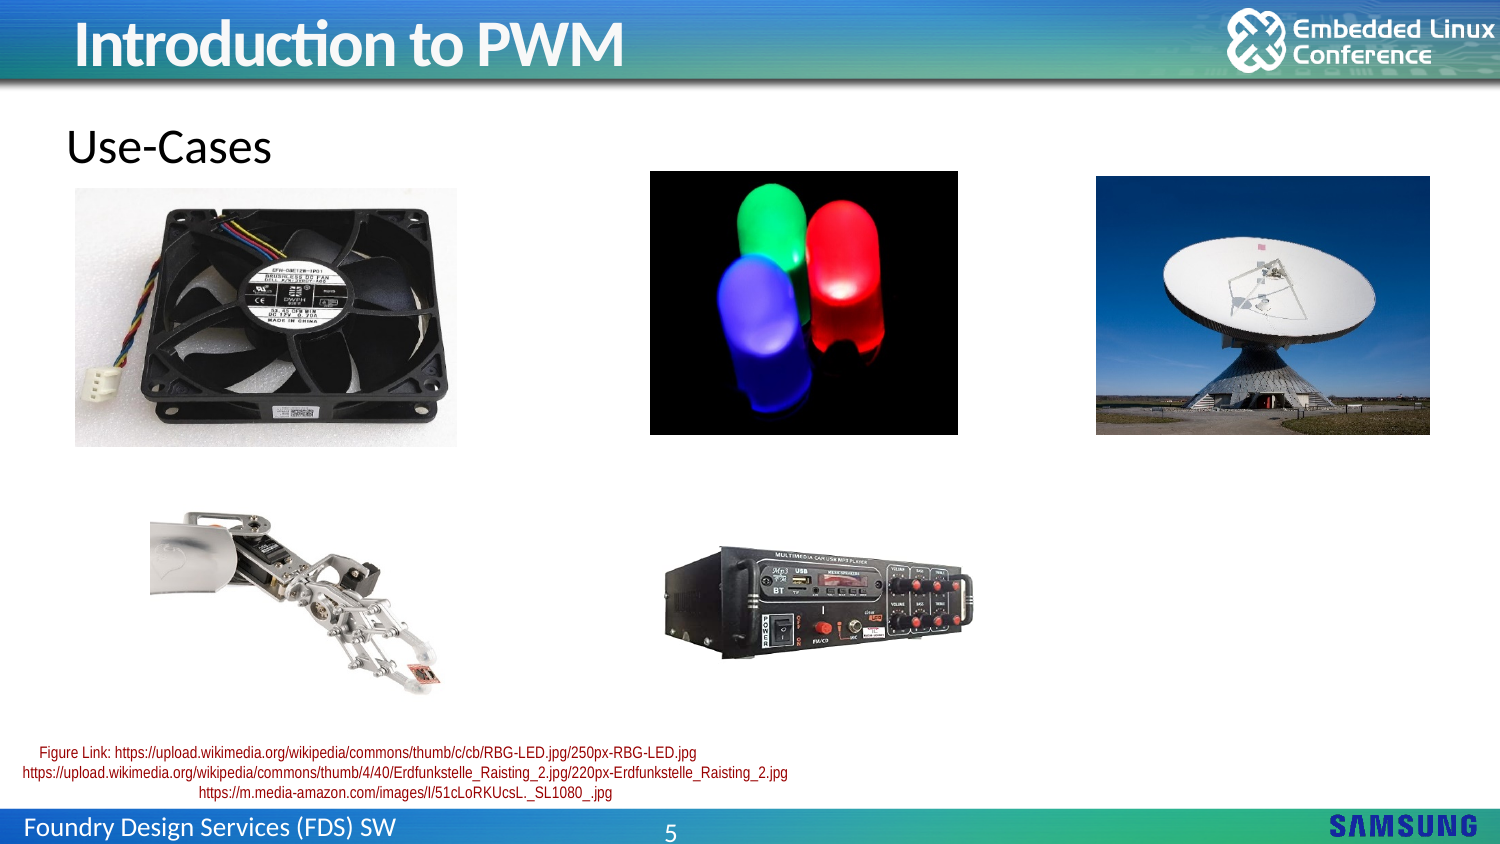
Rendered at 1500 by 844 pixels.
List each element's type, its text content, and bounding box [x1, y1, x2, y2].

title Introduction to PWM [58, 1, 1430, 78]
picture [0, 0, 1500, 844]
text_box Use-Cases [51, 105, 288, 181]
text_box Figure Link: https://upload.wikimedia.org/wikipedia/commons/thumb/c/cb/RBG-LED.jpg/250px-RBG-LED.jpg https://upload.wikimedia.org/wikipedia/commons/thumb/4/40/Erdfunkstelle_Raisting_2.jpg/220px-Erdfunkstelle_Raisting_2.jpg https://m.media-amazon.com/images/I/51cLoRKUcsL._SL1080_.jpg [0, 734, 813, 809]
